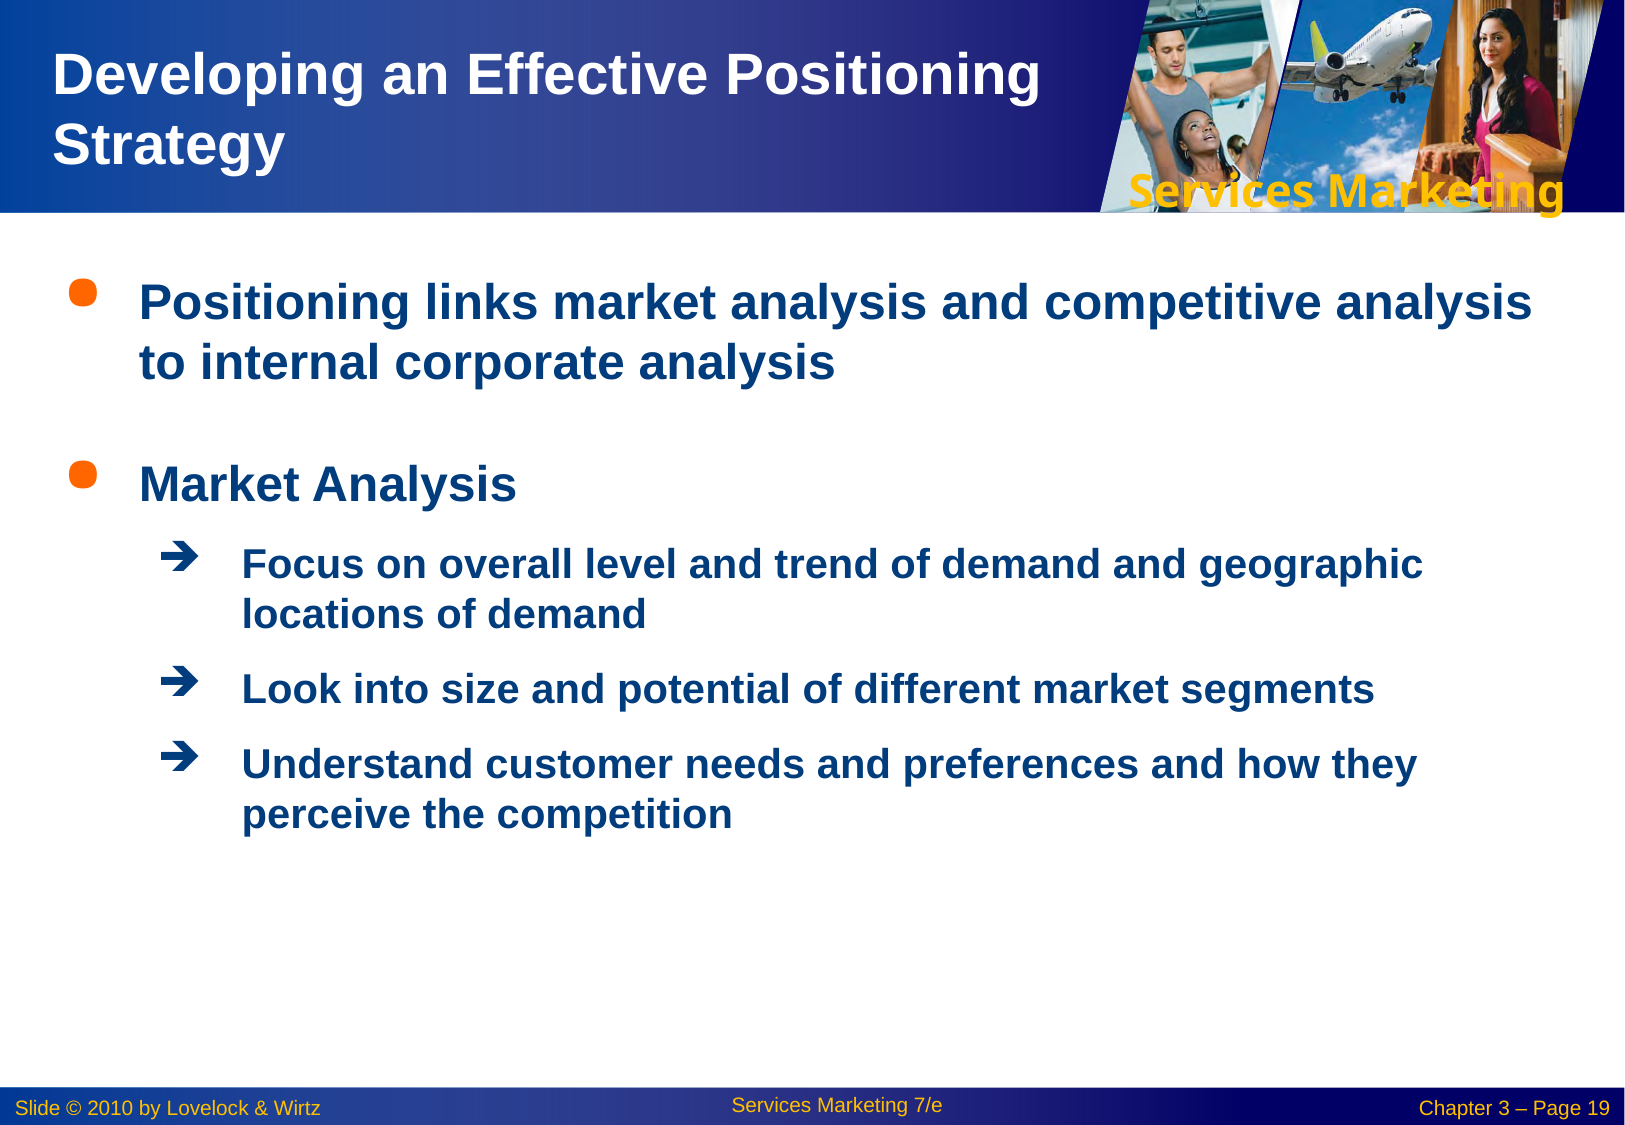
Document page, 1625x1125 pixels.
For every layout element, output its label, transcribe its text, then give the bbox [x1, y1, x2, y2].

title Developing an Effective Positioning Strategy [36, 37, 1088, 176]
list Positioning links market analysis and competitive analysis to internal corporate analysis Market Analysis Focus on overall level and trend of demand and geographic locations of demand Look into size and potential of different market segments Understand customer needs and preferences and how they perceive the competition [49, 261, 1588, 1051]
picture [1162, 186, 1172, 192]
picture [1546, 187, 1556, 202]
picture [1100, 0, 1604, 213]
